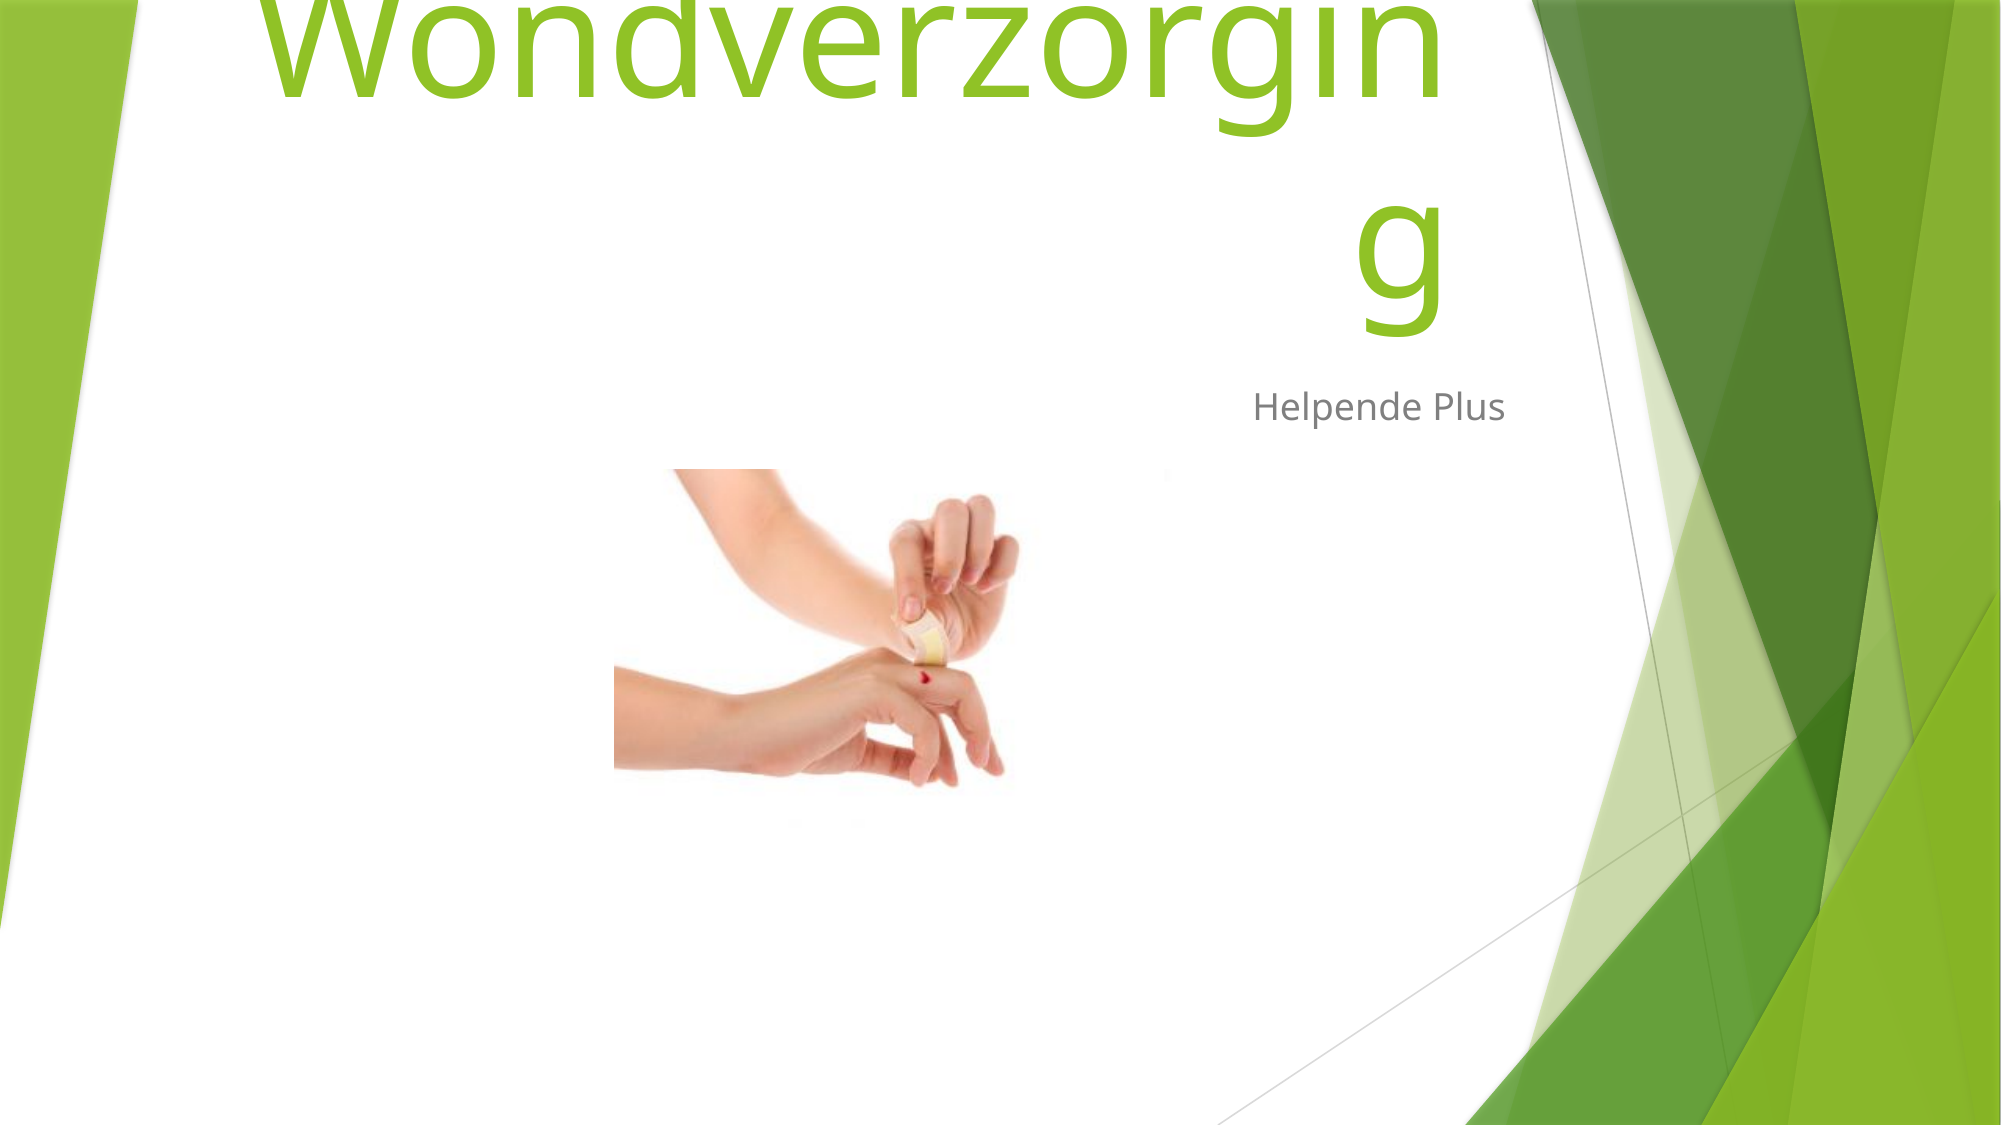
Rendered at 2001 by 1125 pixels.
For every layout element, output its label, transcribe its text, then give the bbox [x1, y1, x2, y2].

subtitle Helpende Plus [247, 375, 1522, 845]
picture [613, 468, 1194, 828]
title Wondverzorging [193, 68, 1468, 339]
